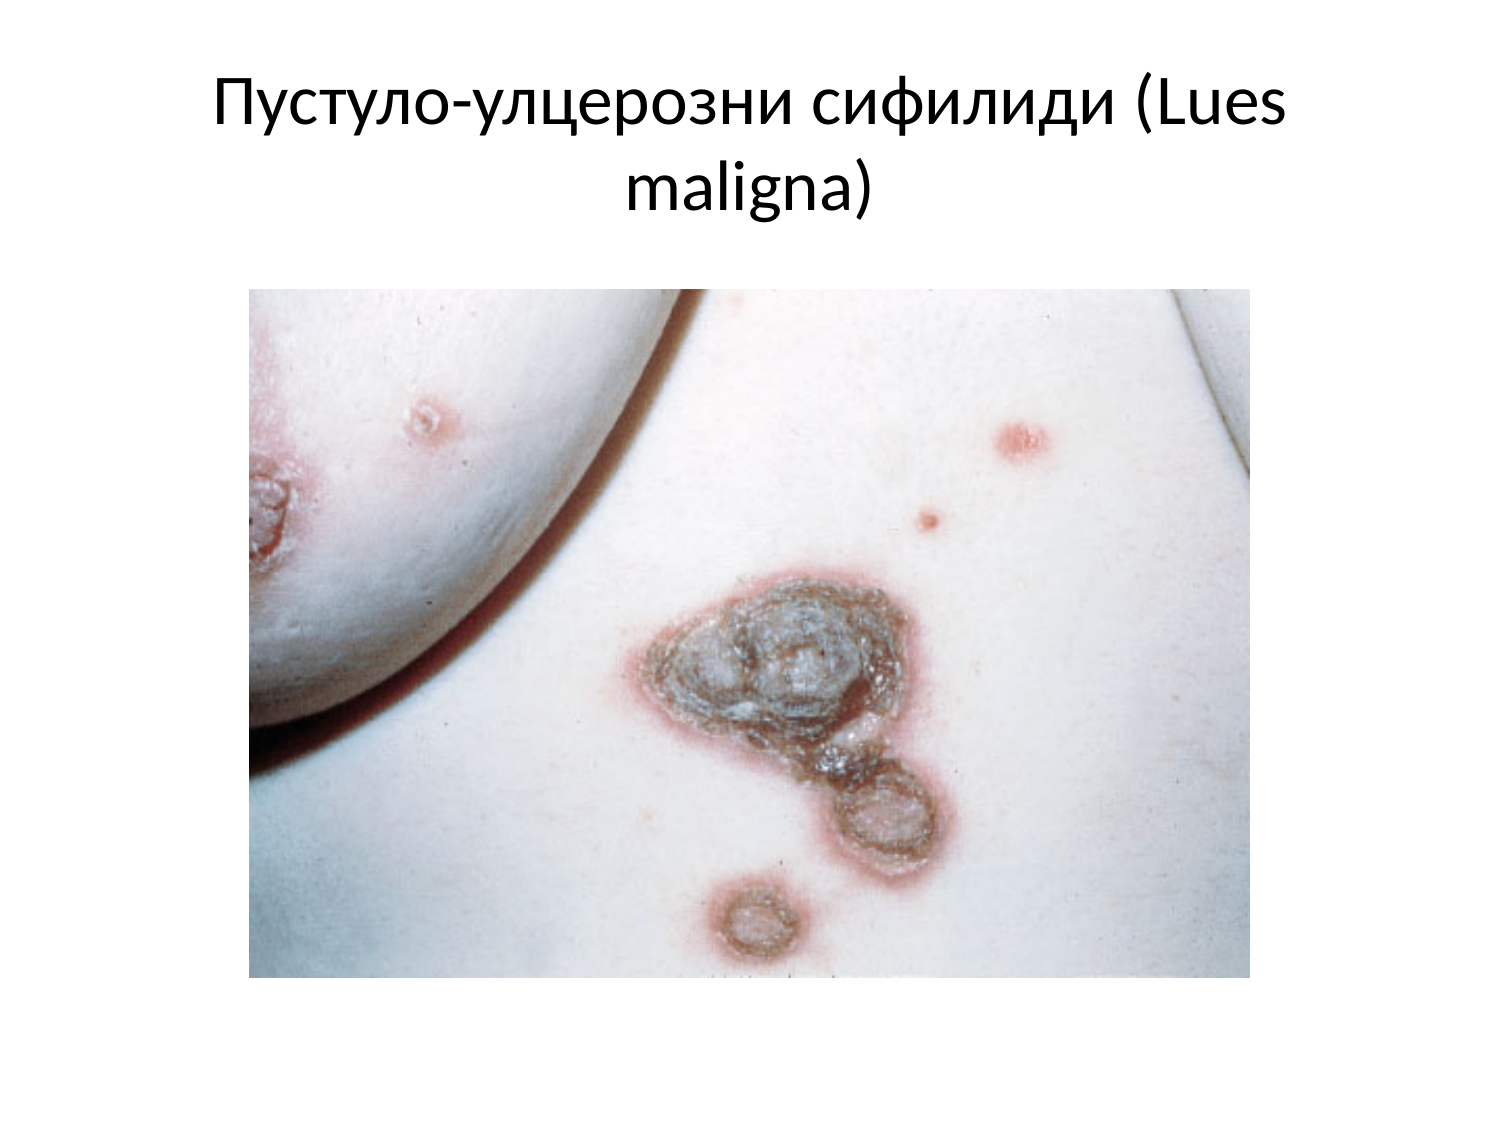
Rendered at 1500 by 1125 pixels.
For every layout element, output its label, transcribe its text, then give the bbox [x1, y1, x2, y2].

title Пустуло-улцерозни сифилиди (Lues maligna) [75, 45, 1425, 233]
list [249, 289, 1251, 978]
